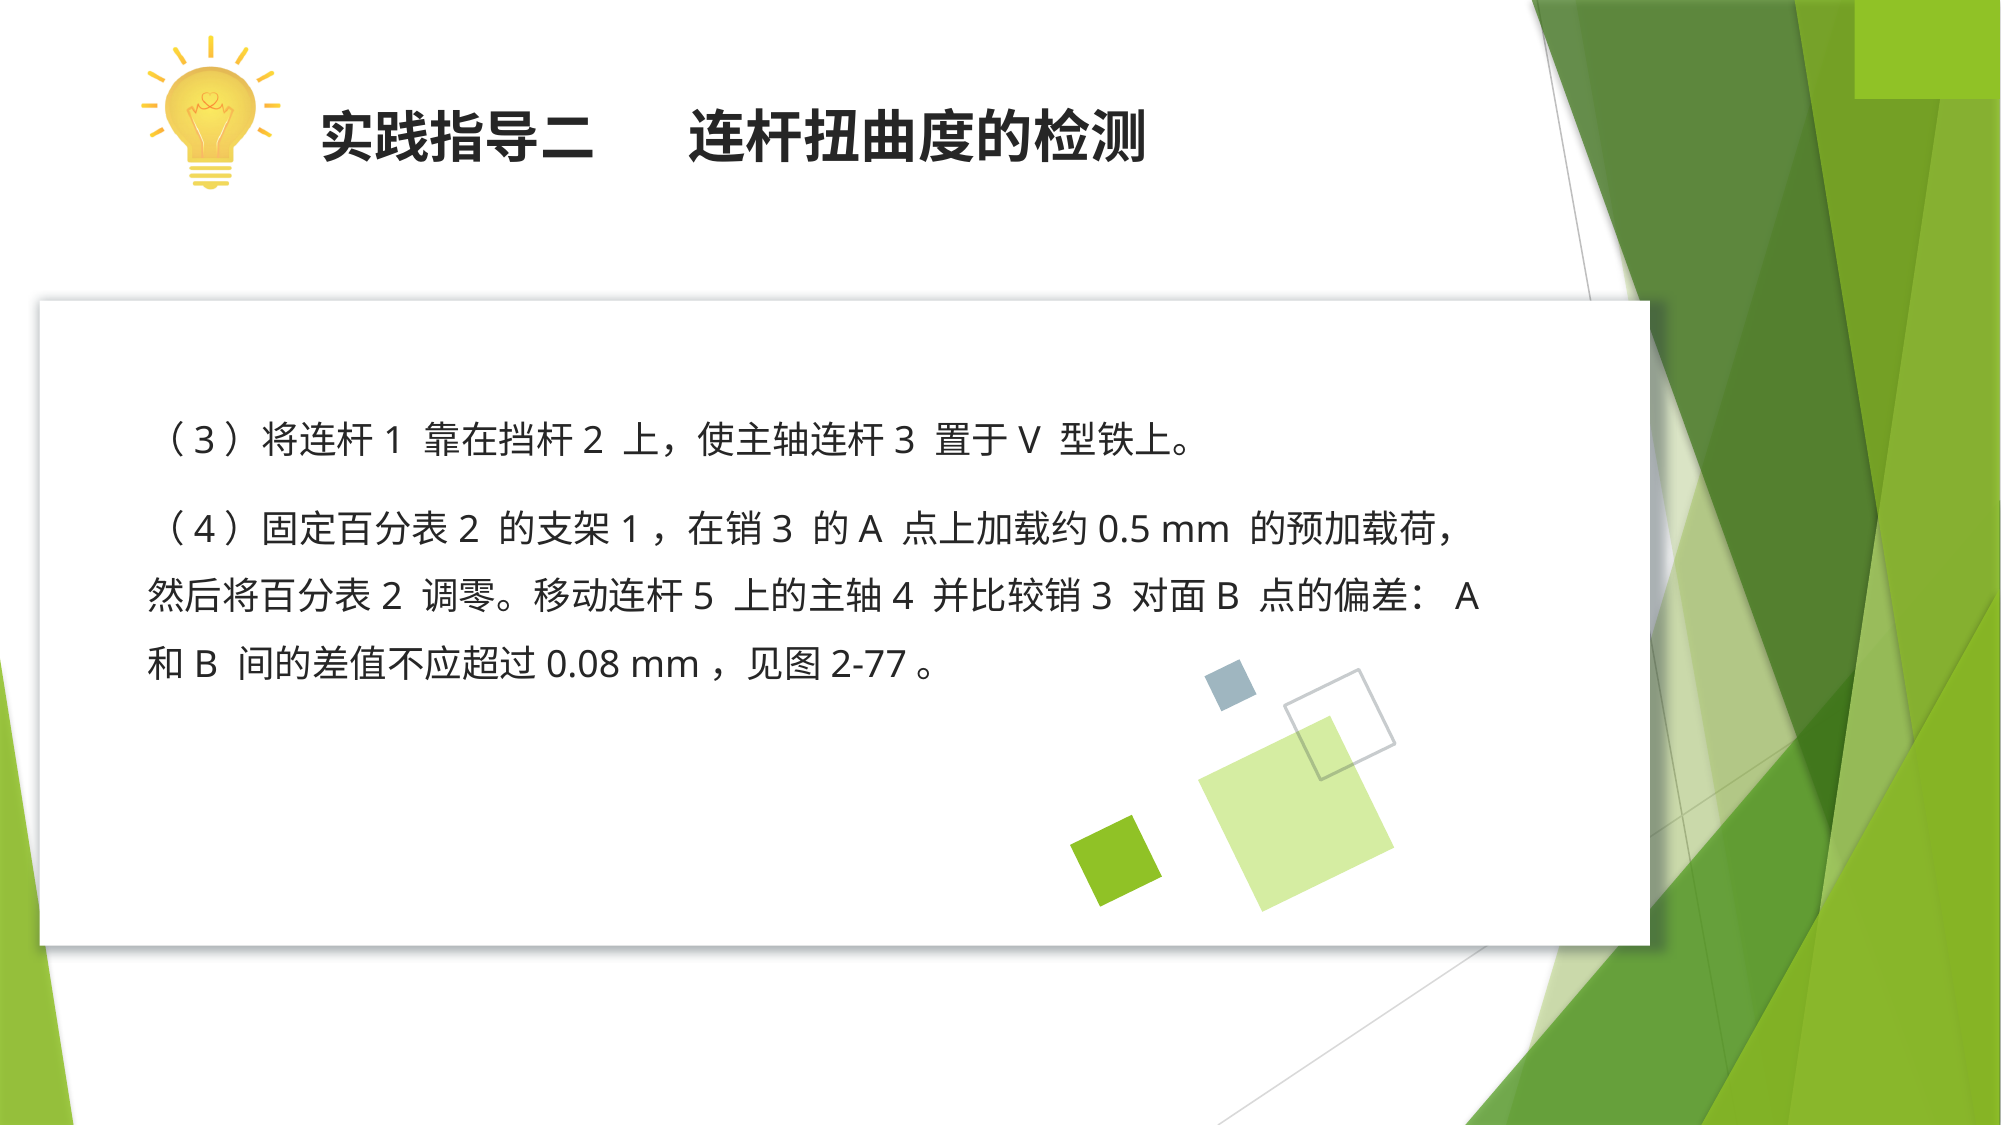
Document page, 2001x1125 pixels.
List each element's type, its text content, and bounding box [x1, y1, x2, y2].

text_box 实践指导二 连杆扭曲度的检测 [304, 78, 1165, 198]
text_box [1853, 0, 2000, 100]
text_box （3）将连杆1 靠在挡杆2 上，使主轴连杆3 置于V 型铁上。 （4）固定百分表2 的支架1，在销3 的A 点上加载约0.5 mm 的预加载荷，然后将百分表2 调零。移动连杆5 上的主轴4 并比较销3 对面B 点的偏差：A 和B 间的差值不应超过0.08 mm，见图2-77。 [132, 386, 1507, 819]
picture [137, 33, 286, 191]
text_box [1066, 657, 1401, 918]
text_box [38, 299, 1651, 947]
